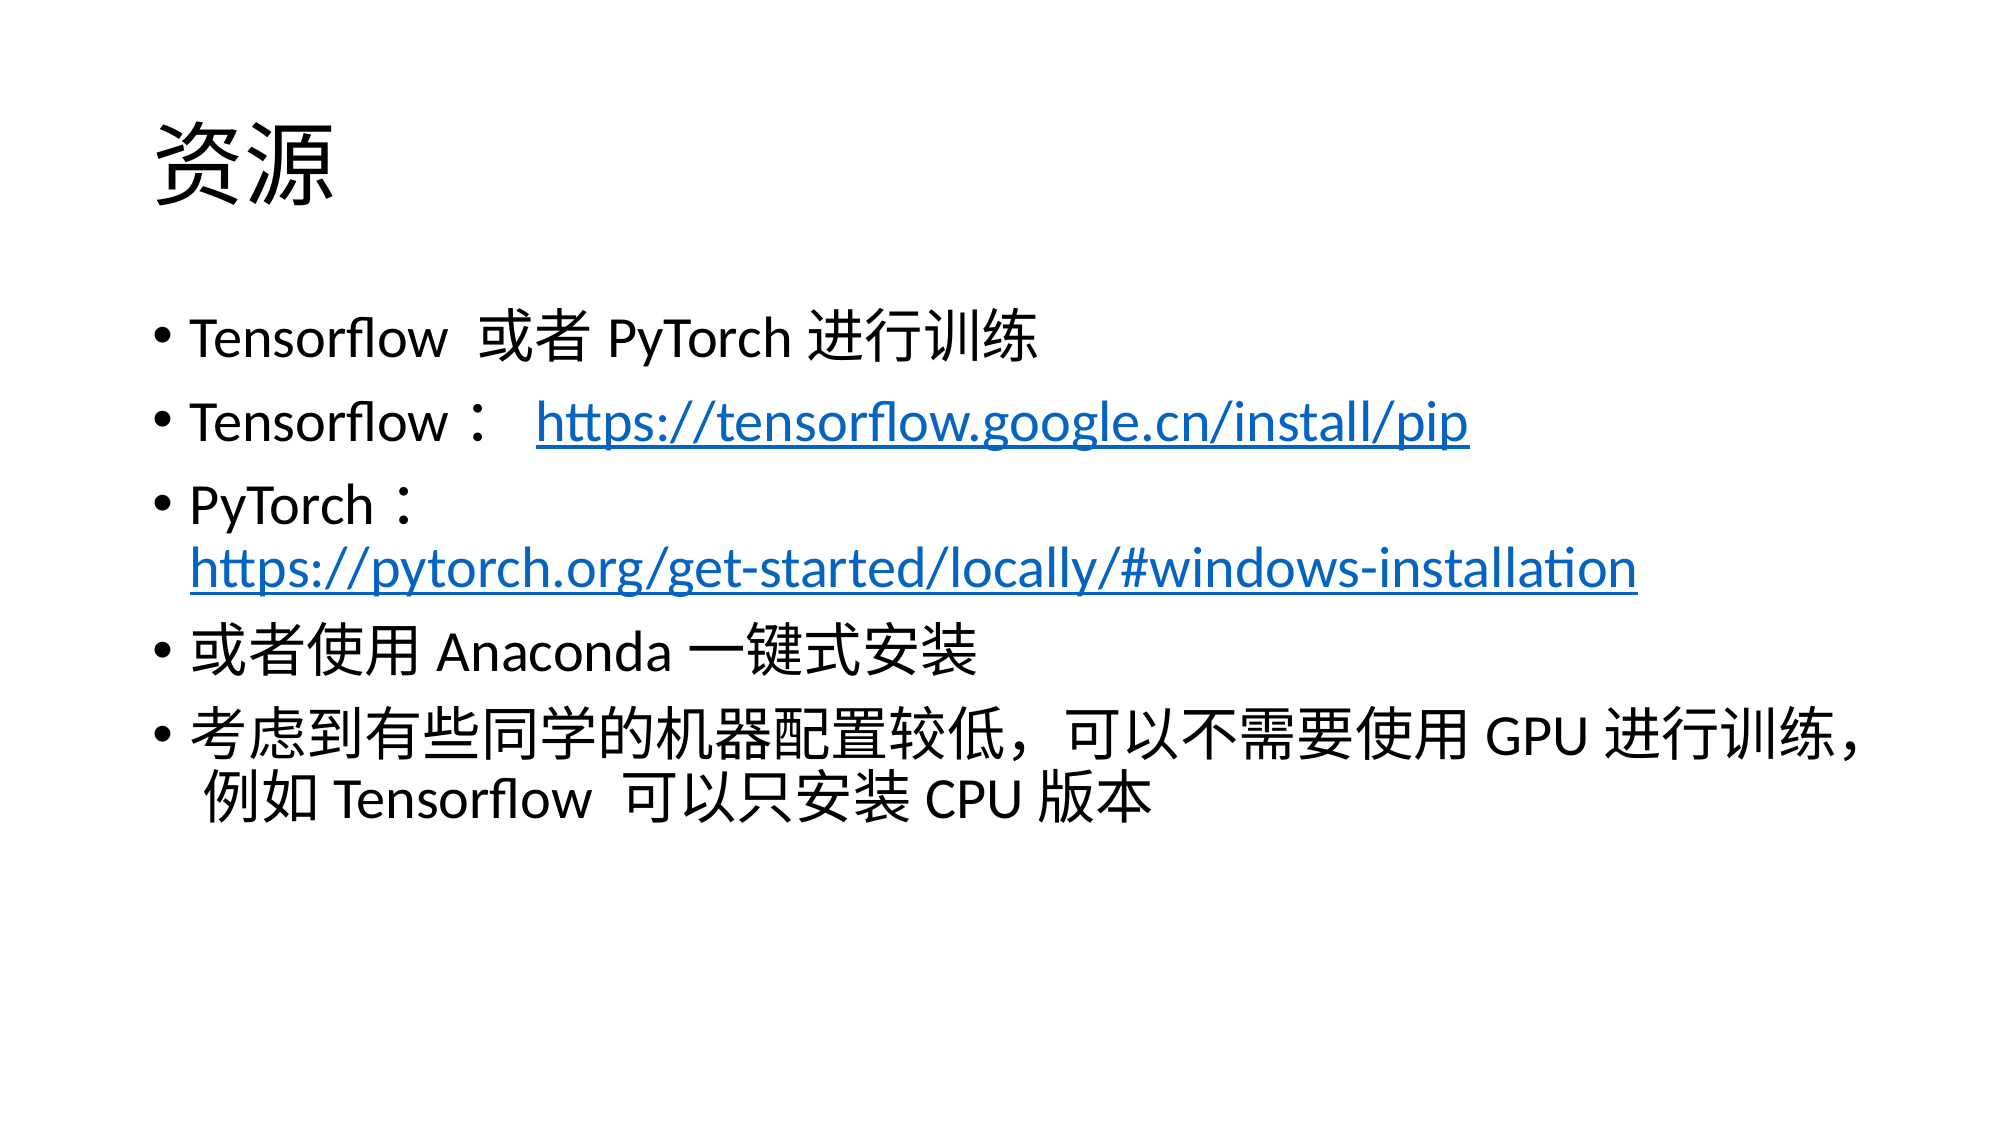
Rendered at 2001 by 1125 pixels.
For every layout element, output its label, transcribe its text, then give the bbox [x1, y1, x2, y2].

title 资源 [137, 59, 1863, 278]
list Tensorflow 或者PyTorch进行训练 Tensorflow：https://tensorflow.google.cn/install/pip PyTorch： https://pytorch.org/get-started/locally/#windows-installation 或者使用Anaconda一键式安装 考虑到有些同学的机器配置较低，可以不需要使用GPU进行训练， 例如Tensorflow 可以只安装CPU版本 [137, 299, 1863, 1014]
